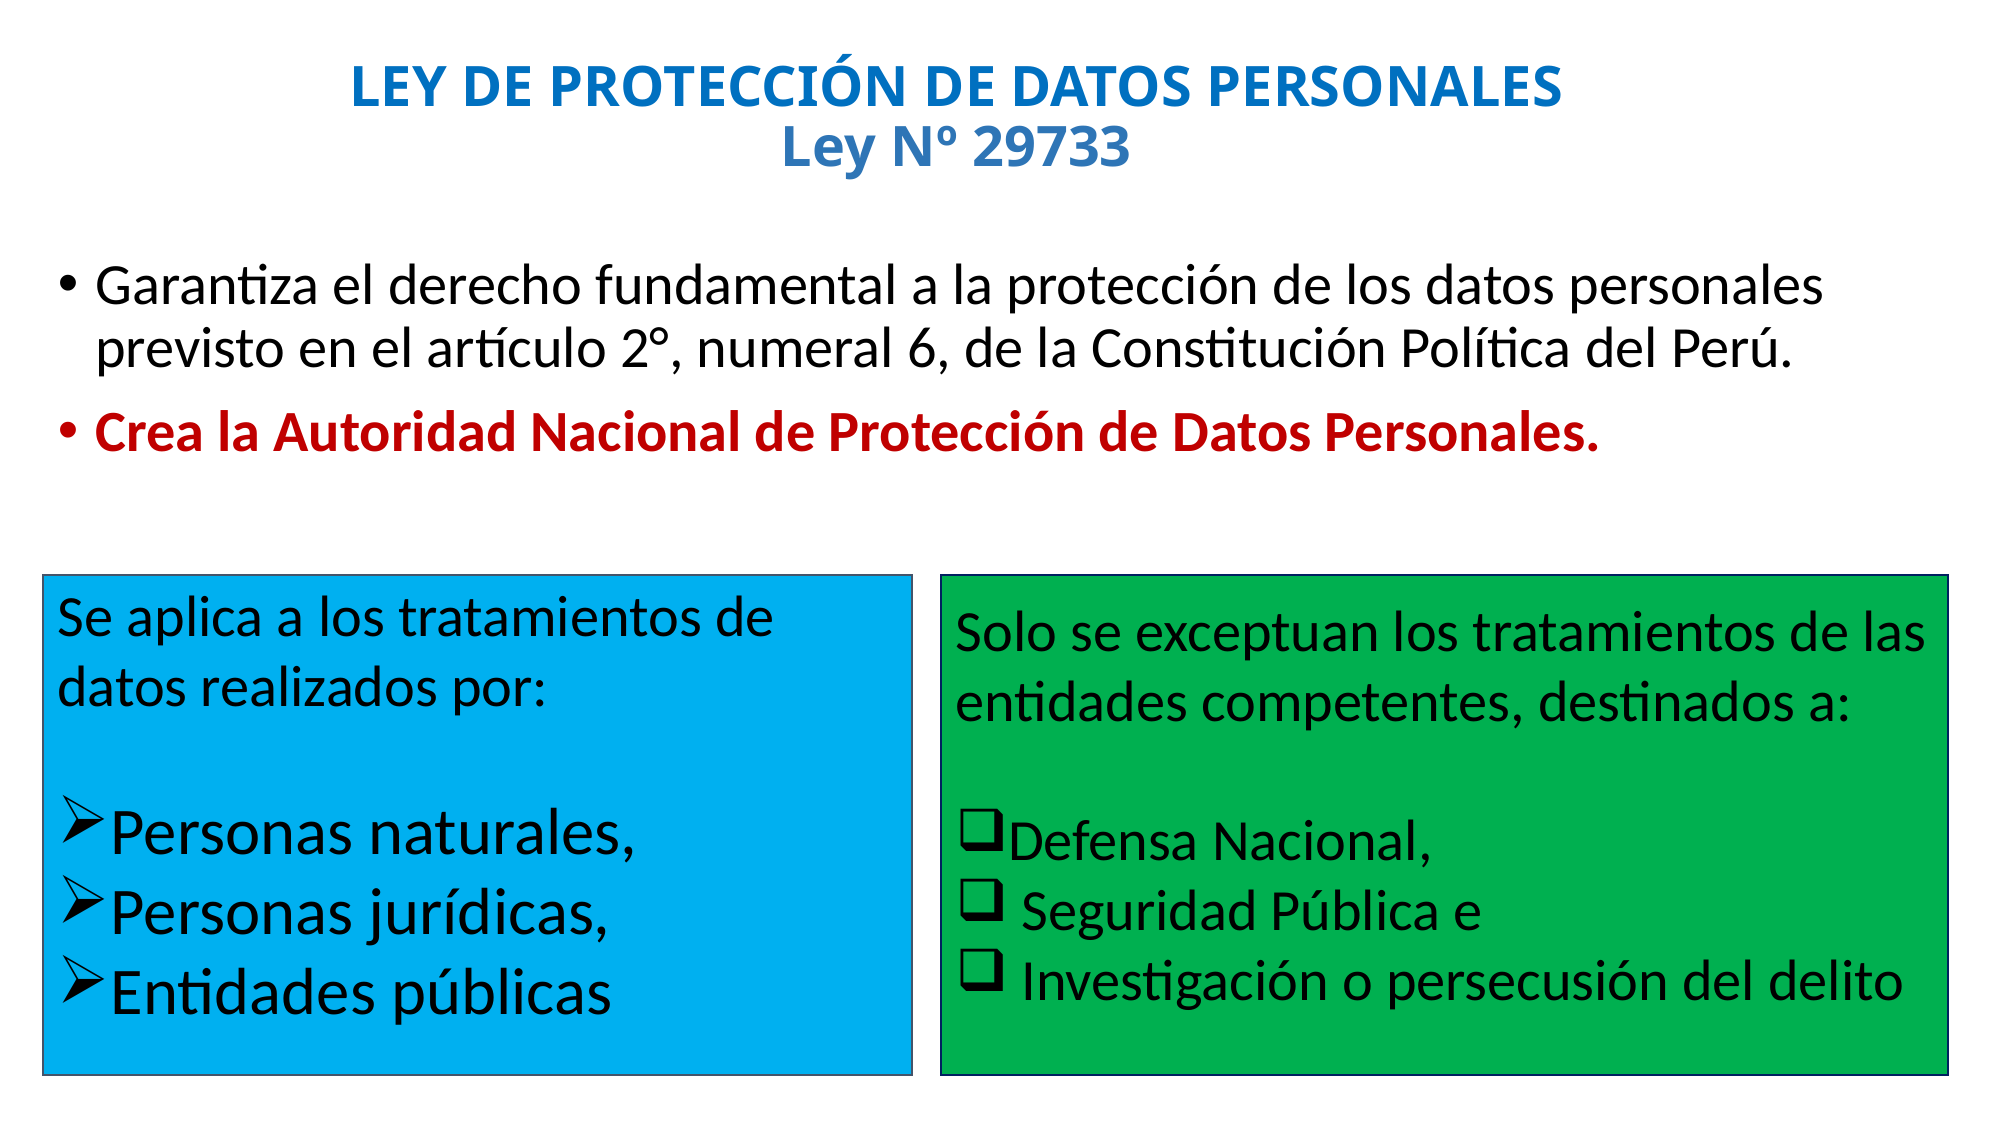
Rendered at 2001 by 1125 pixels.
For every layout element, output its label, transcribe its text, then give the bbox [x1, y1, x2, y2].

title LEY DE PROTECCIÓN DE DATOS PERSONALES Ley Nº 29733 [163, 0, 1750, 188]
text_box Solo se exceptuan los tratamientos de las entidades competentes, destinados a: Defensa Nacional, Seguridad Pública e Investigación o persecusión del delito [940, 574, 1949, 1076]
list Garantiza el derecho fundamental a la protección de los datos personales previsto en el artículo 2°, numeral 6, de la Constitución Política del Perú. Crea la Autoridad Nacional de Protección de Datos Personales. [42, 247, 1895, 552]
text_box Se aplica a los tratamientos de datos realizados por: Personas naturales, Personas jurídicas, Entidades públicas [42, 574, 913, 1076]
